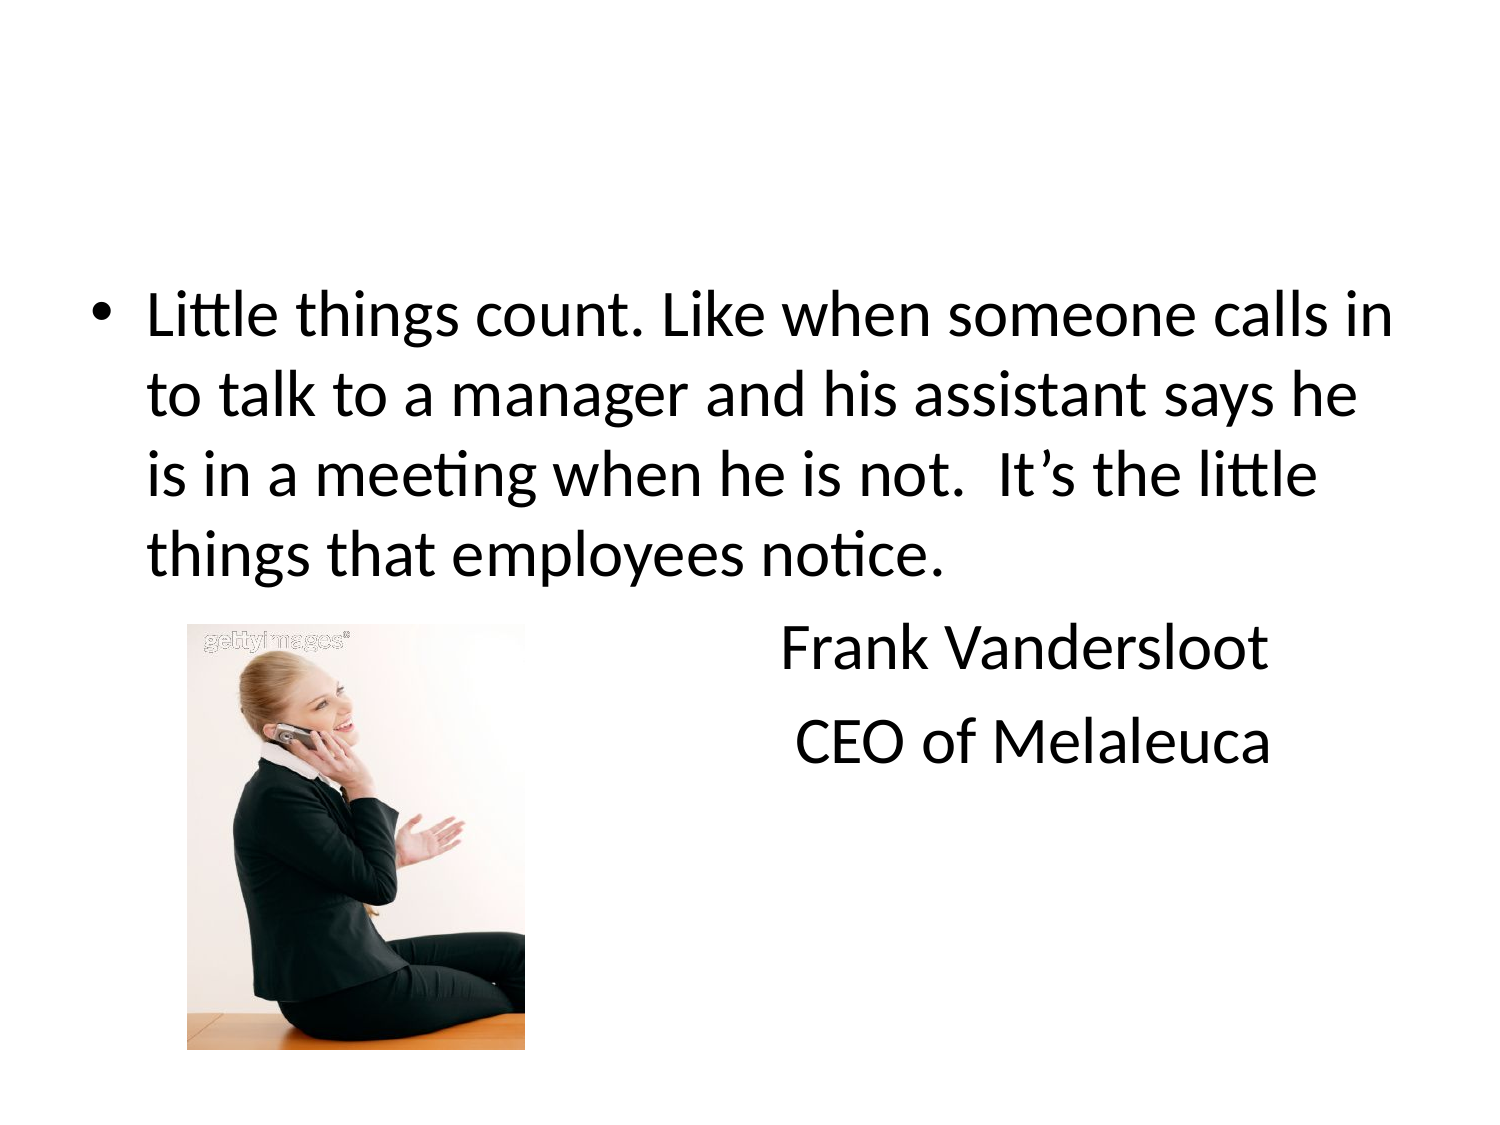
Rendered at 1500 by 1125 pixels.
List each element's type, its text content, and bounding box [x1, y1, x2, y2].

picture [187, 624, 526, 1051]
list Little things count. Like when someone calls in to talk to a manager and his assistant says he is in a meeting when he is not. It’s the little things that employees notice. Frank Vandersloot CEO of Melaleuca [75, 262, 1425, 1005]
